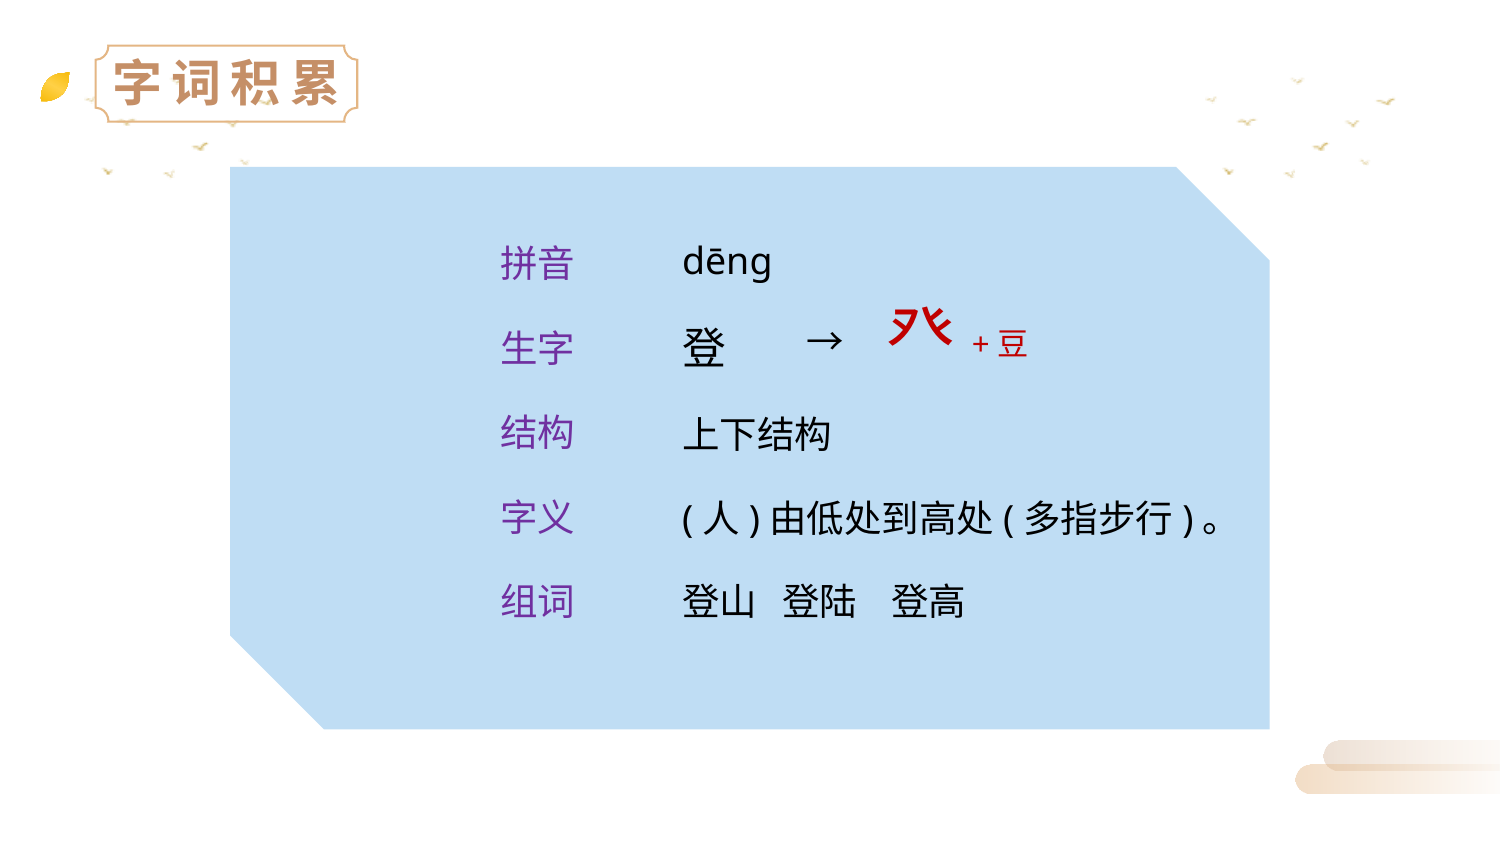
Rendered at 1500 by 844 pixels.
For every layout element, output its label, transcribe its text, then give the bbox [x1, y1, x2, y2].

text_box 字义 [488, 488, 649, 545]
text_box → 癶+豆 [794, 281, 1114, 375]
text_box 结构 [488, 403, 640, 460]
text_box 拼音 [488, 234, 719, 291]
text_box 登 [670, 315, 731, 379]
text_box [229, 165, 1271, 731]
text_box 上下结构 [670, 405, 1114, 463]
text_box 组词 [488, 572, 640, 629]
text_box 登山 登陆 登高 [670, 572, 1398, 629]
text_box 字词积累 [112, 51, 341, 112]
text_box (人)由低处到高处(多指步行)。 [670, 489, 1468, 546]
text_box 生字 [488, 319, 649, 376]
text_box dēng [670, 231, 887, 288]
